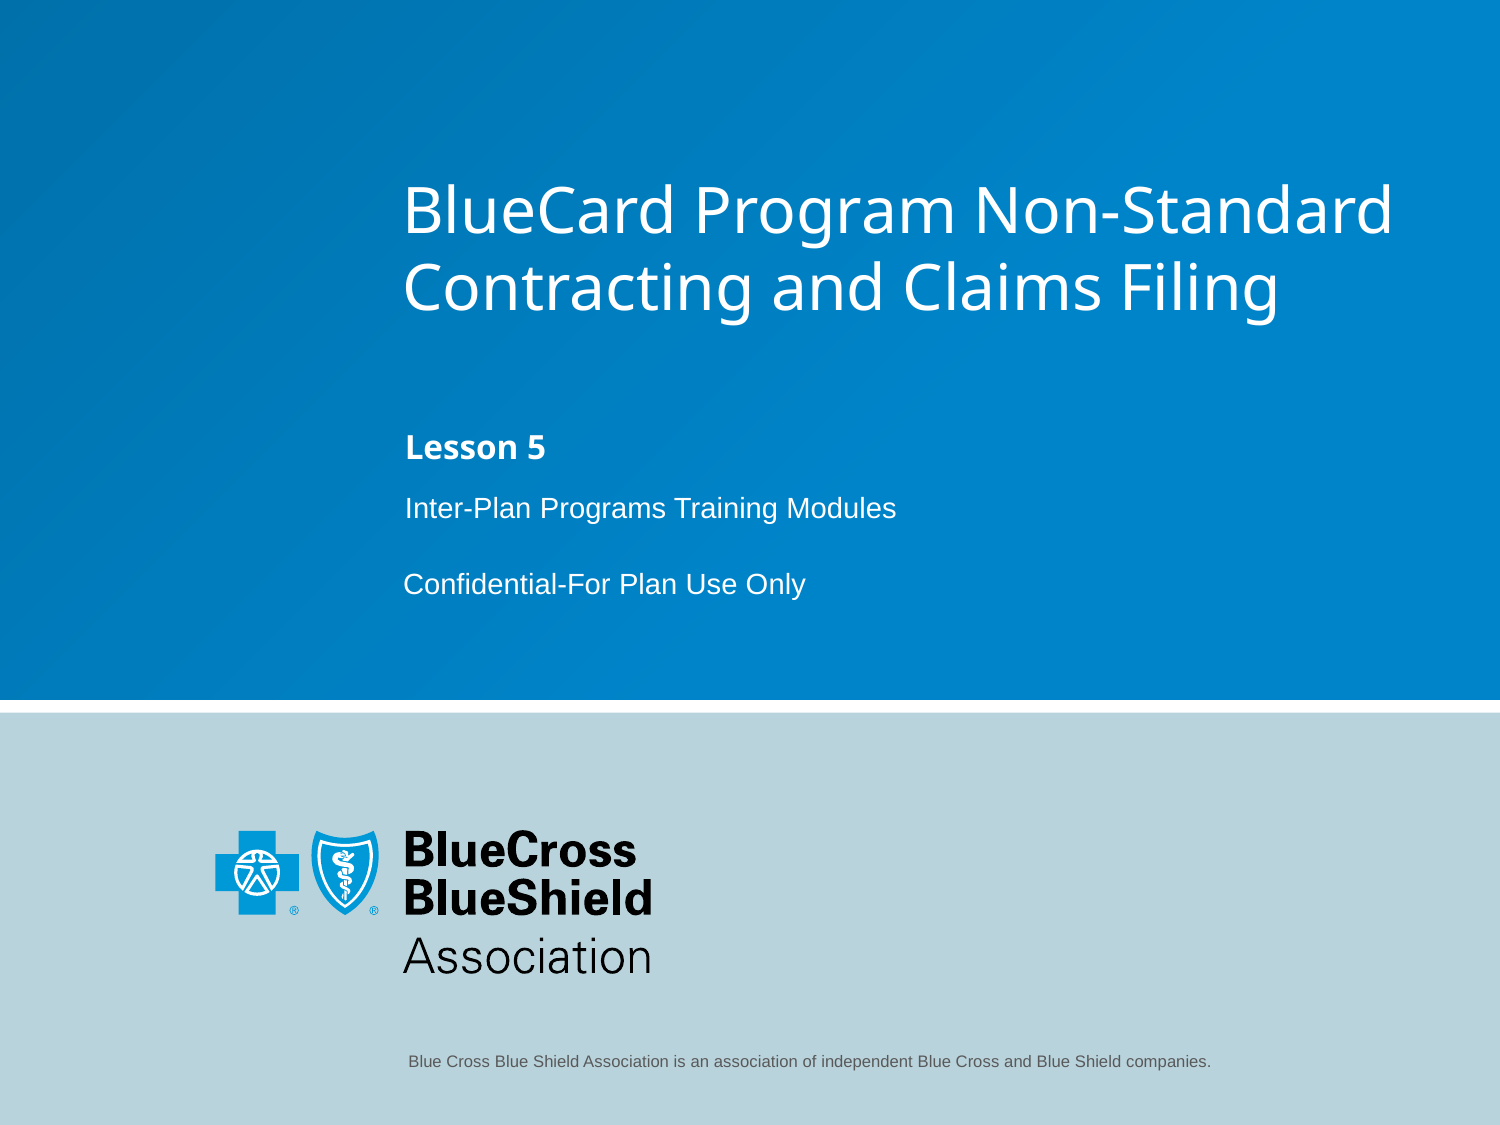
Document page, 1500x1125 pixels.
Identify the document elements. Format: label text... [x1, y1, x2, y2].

title BlueCard Program Non-Standard Contracting and Claims Filing [402, 126, 1425, 368]
list Inter-Plan Programs Training Modules [404, 489, 1425, 551]
picture [289, 905, 299, 913]
list Confidential-For Plan Use Only [403, 565, 1425, 648]
subtitle Lesson 5 [404, 404, 1425, 488]
